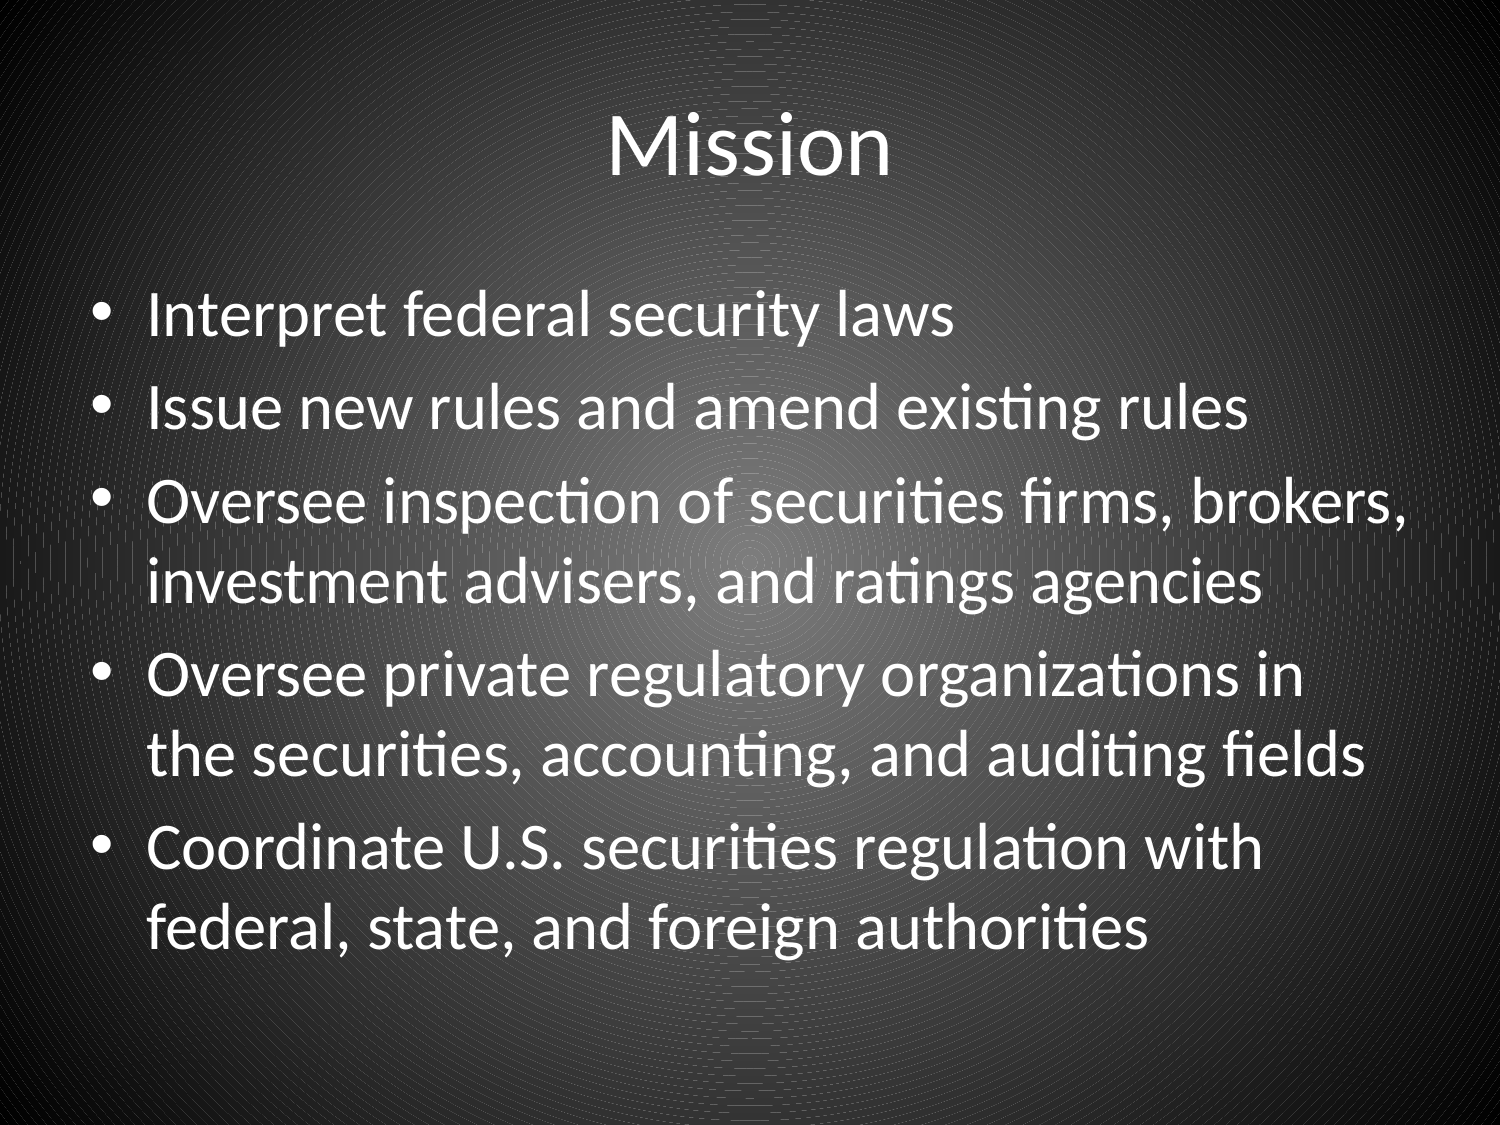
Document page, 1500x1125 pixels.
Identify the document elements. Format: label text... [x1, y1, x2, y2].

title Mission [75, 45, 1425, 233]
list Interpret federal security laws Issue new rules and amend existing rules Oversee inspection of securities firms, brokers, investment advisers, and ratings agencies Oversee private regulatory organizations in the securities, accounting, and auditing fields Coordinate U.S. securities regulation with federal, state, and foreign authorities [75, 262, 1425, 1005]
